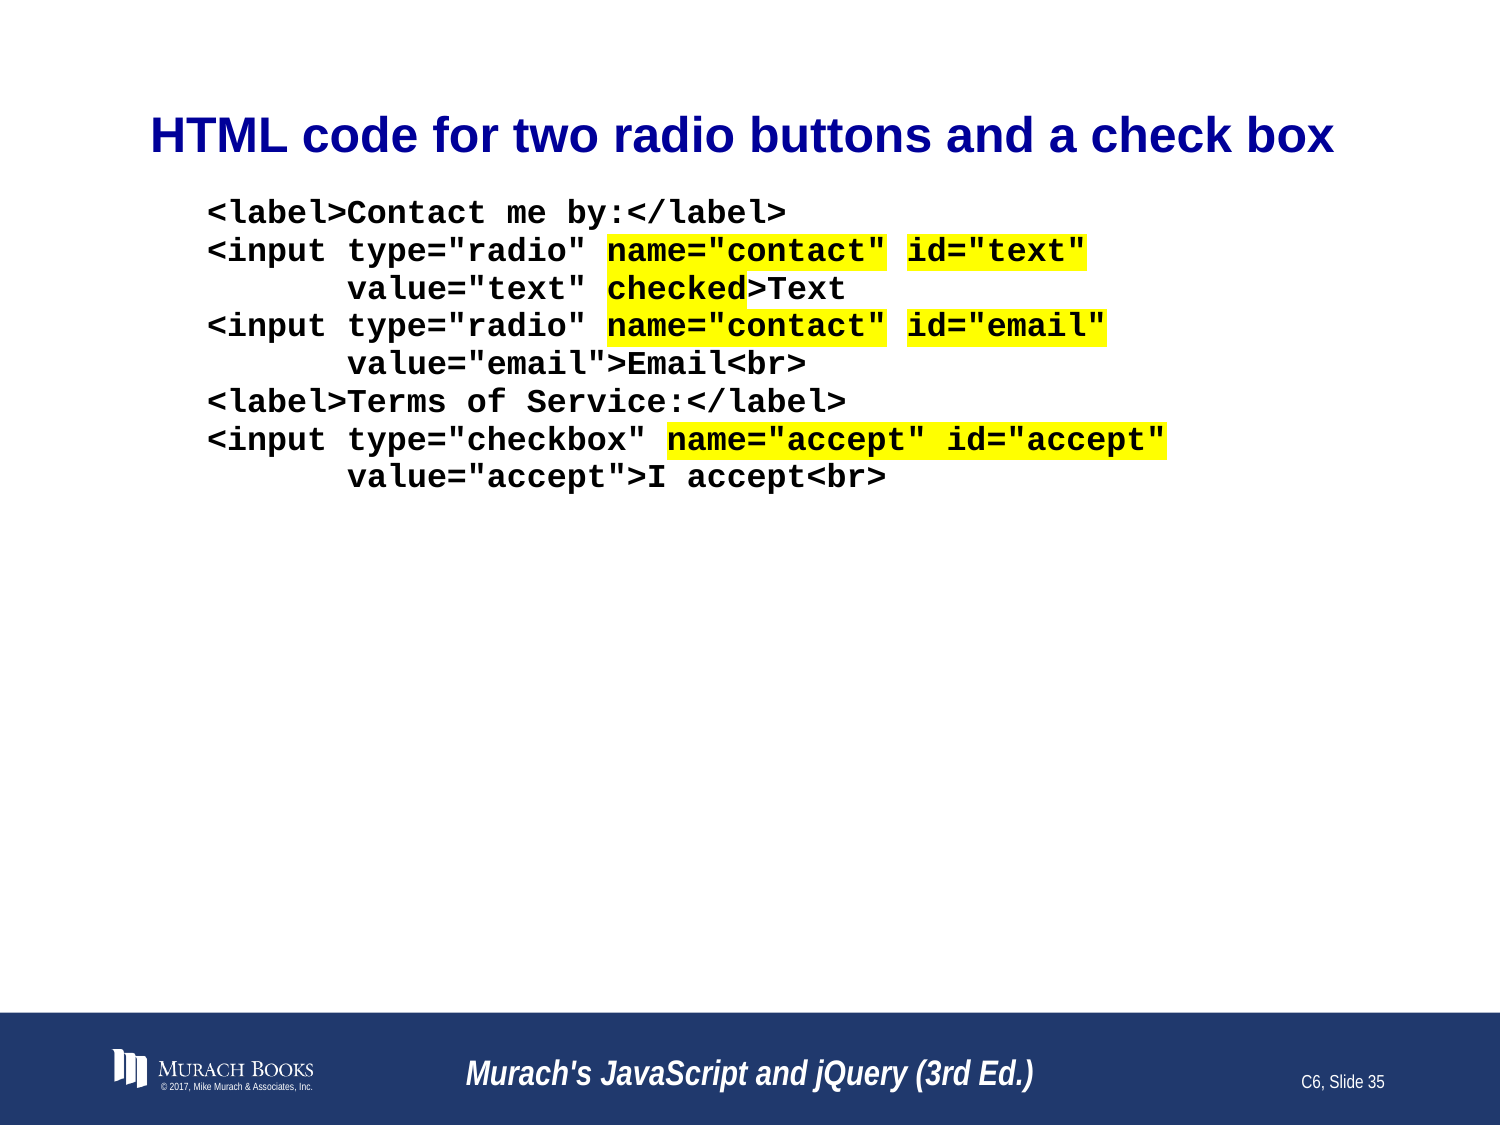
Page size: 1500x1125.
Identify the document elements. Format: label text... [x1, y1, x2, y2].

slide_number C6, Slide 35 [1087, 1025, 1400, 1100]
slide_number Murach's JavaScript and jQuery (3rd Ed.) [463, 1025, 1050, 1100]
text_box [149, 195, 1350, 688]
title HTML code for two radio buttons and a check box [150, 102, 1350, 164]
footer © 2017, Mike Murach & Associates, Inc. [12, 1025, 463, 1100]
